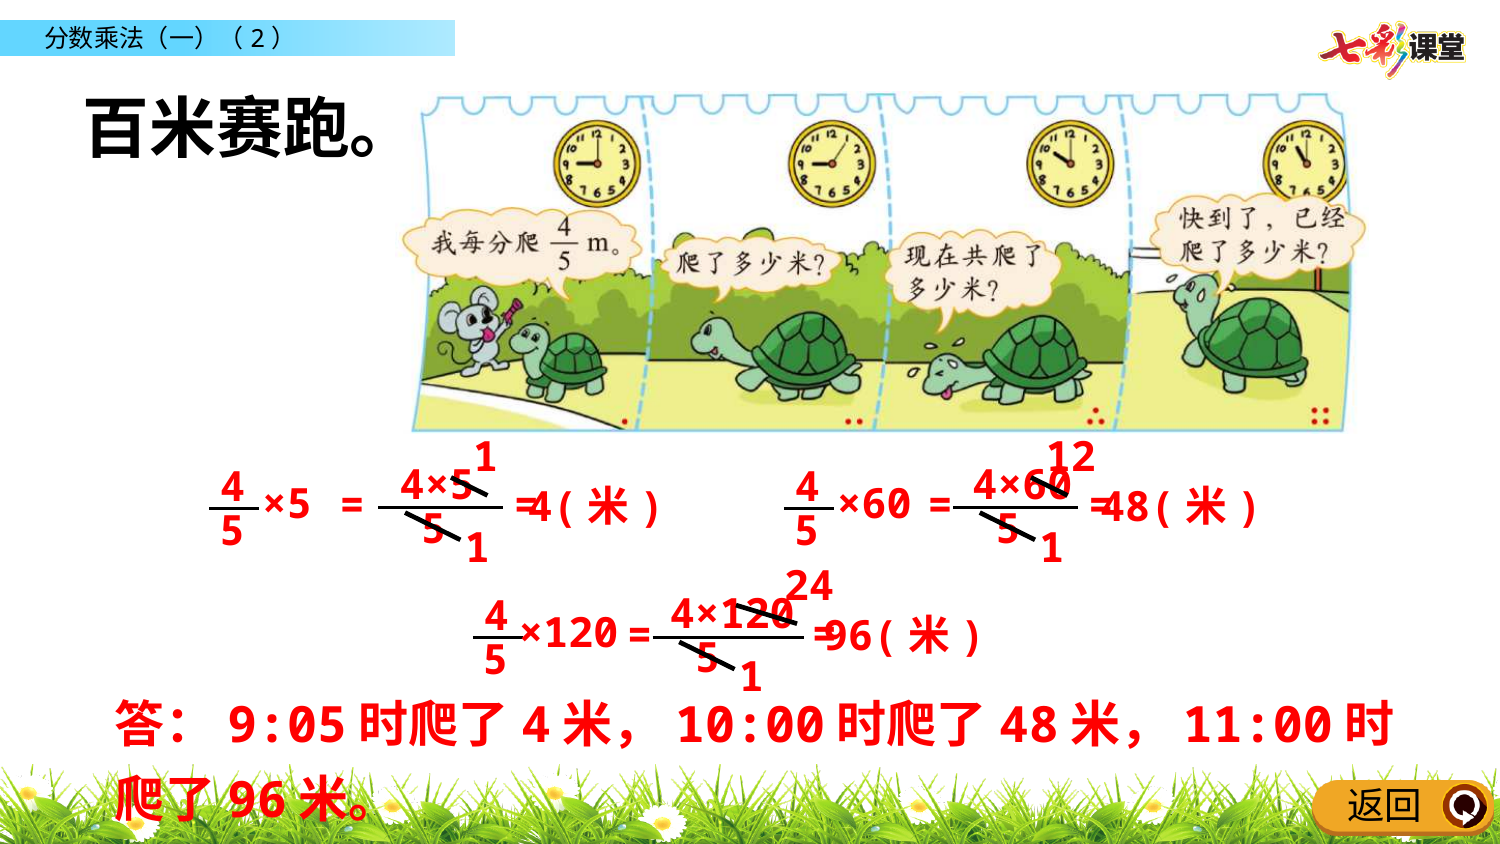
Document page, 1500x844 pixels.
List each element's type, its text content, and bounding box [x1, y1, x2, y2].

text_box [206, 421, 664, 579]
picture [0, 764, 1500, 844]
picture [395, 90, 1369, 434]
text_box 百米赛跑。 [68, 58, 384, 174]
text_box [780, 421, 1260, 579]
picture [1316, 20, 1468, 80]
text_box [469, 551, 983, 709]
text_box 答：9:05时爬了4米，10:00时爬了48米，11:00时爬了96米。 [100, 669, 1421, 835]
